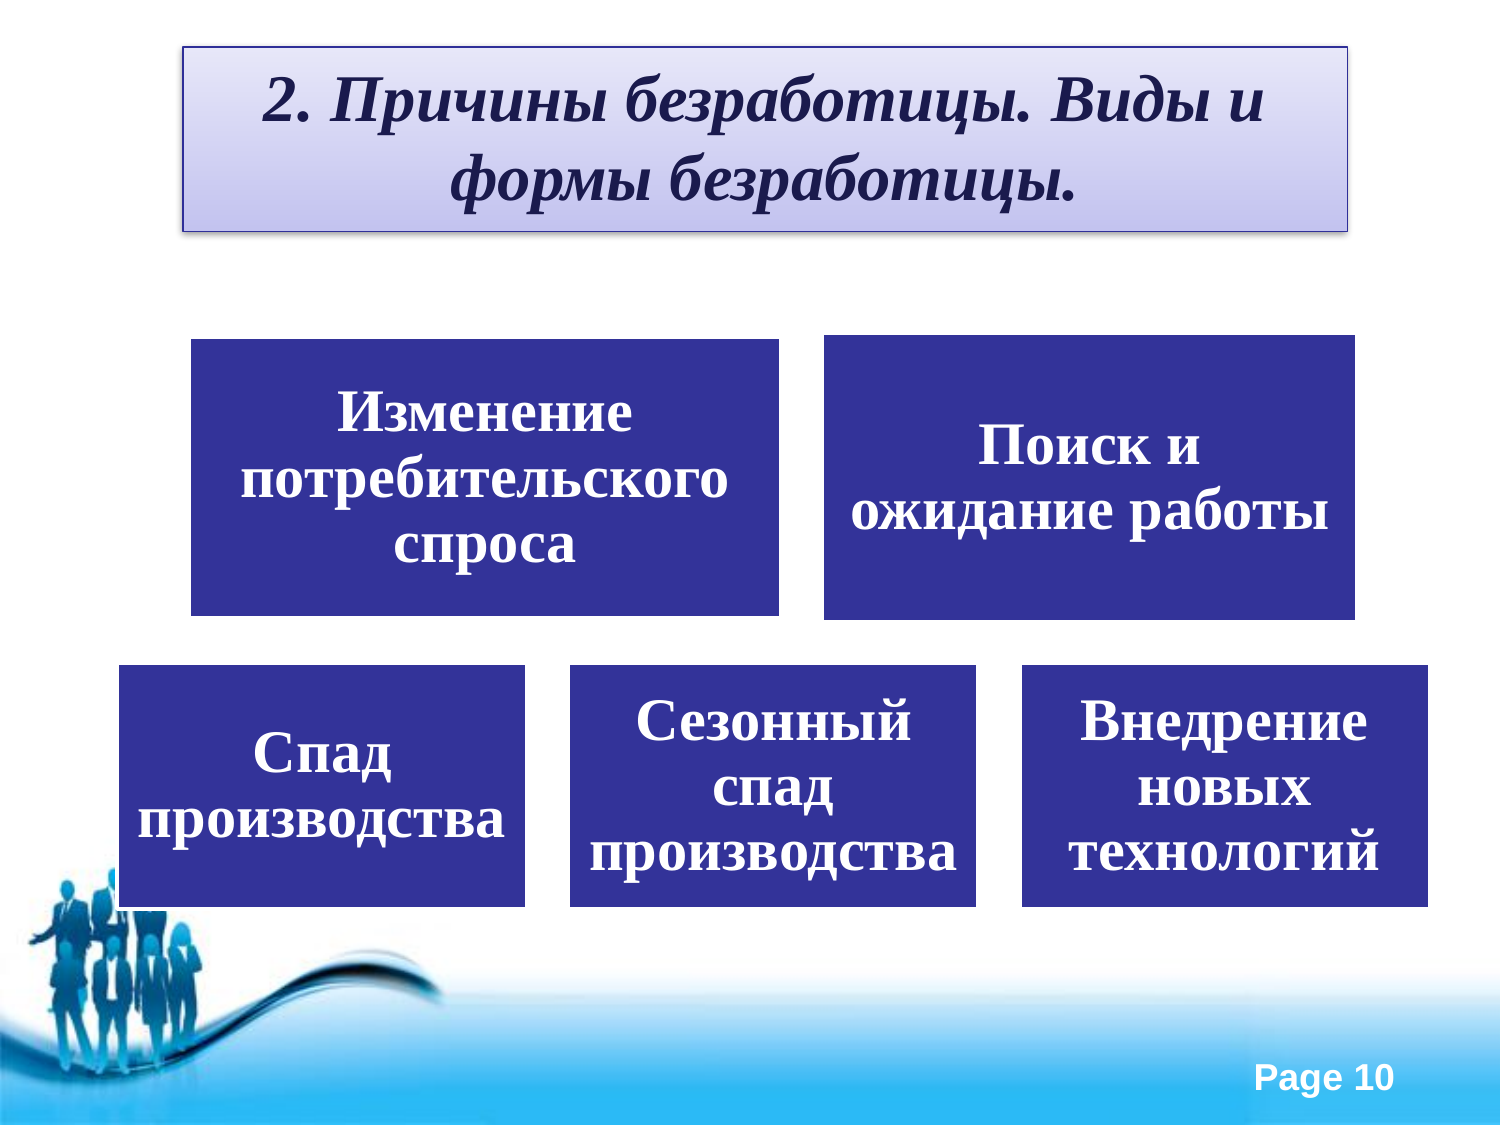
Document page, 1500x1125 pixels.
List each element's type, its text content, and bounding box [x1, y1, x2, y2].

text_box 2. Причины безработицы. Виды и формы безработицы. [182, 46, 1348, 232]
picture [58, 1002, 63, 1011]
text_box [116, 234, 1430, 1009]
picture [0, 0, 1500, 1125]
